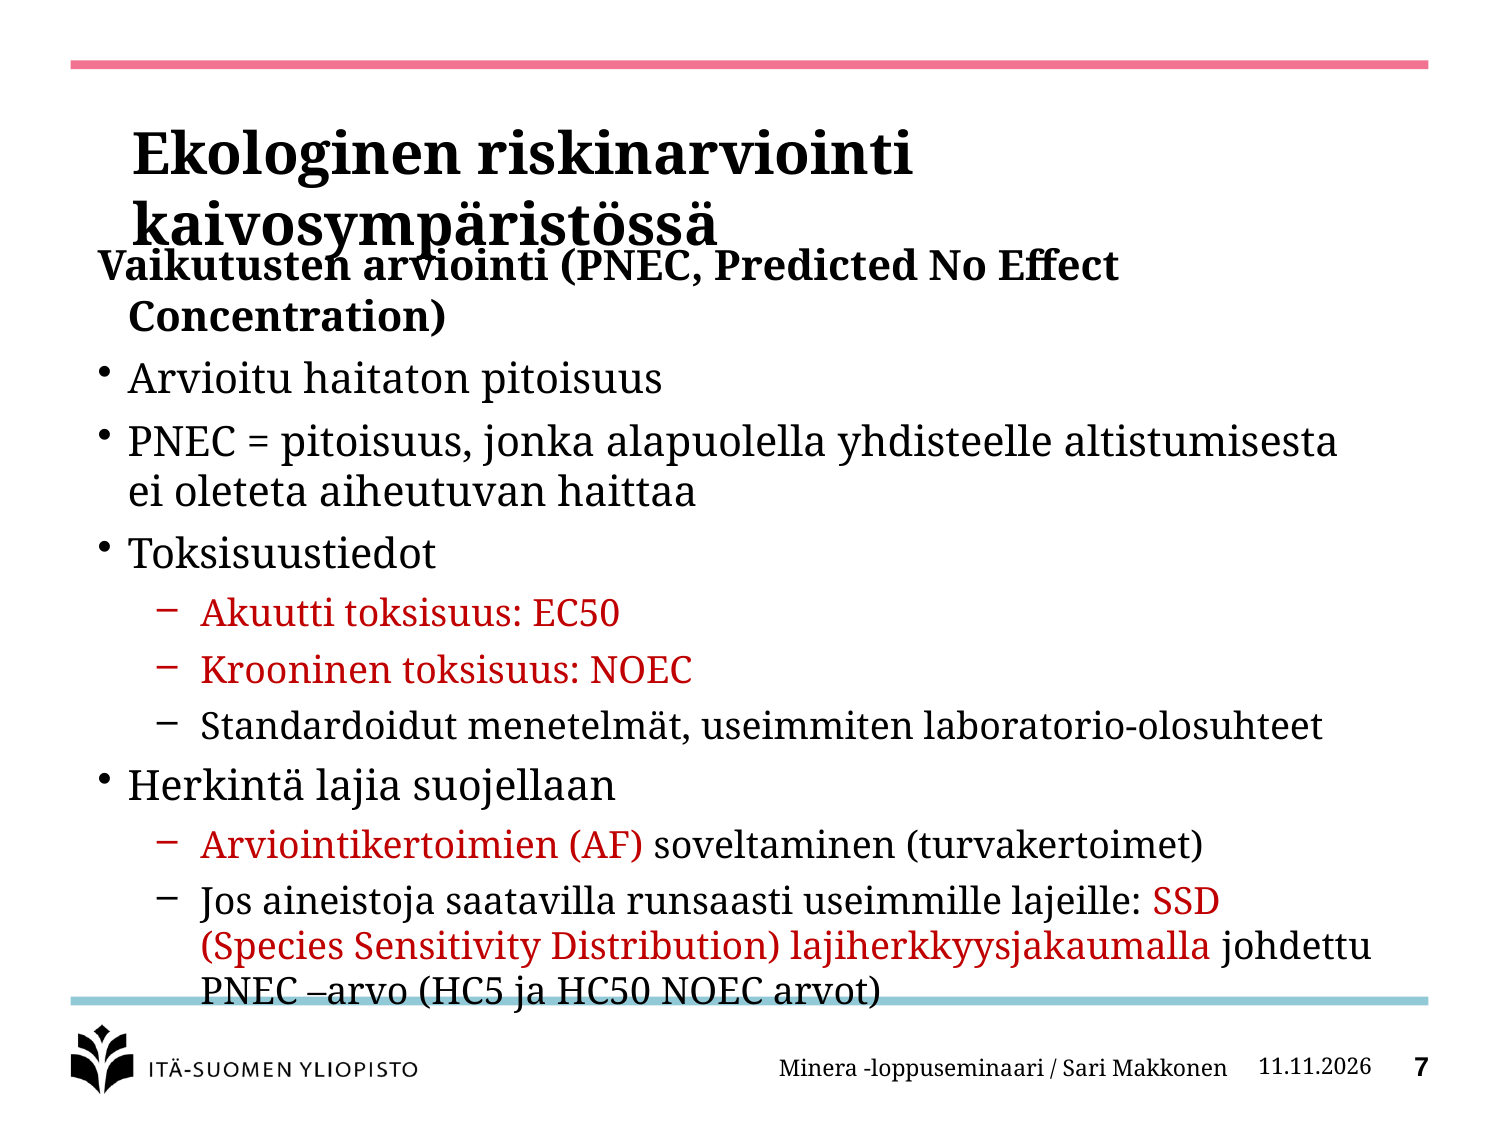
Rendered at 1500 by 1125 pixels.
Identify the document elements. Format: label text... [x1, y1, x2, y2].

list Vaikutusten arviointi (PNEC, Predicted No Effect Concentration) Arvioitu haitaton pitoisuus PNEC = pitoisuus, jonka alapuolella yhdisteelle altistumisesta ei oleteta aiheutuvan haittaa Toksisuustiedot Akuutti toksisuus: EC50 Krooninen toksisuus: NOEC Standardoidut menetelmät, useimmiten laboratorio-olosuhteet Herkintä lajia suojellaan Arviointikertoimien (AF) soveltaminen (turvakertoimet) Jos aineistoja saatavilla runsaasti useimmille lajeille: SSD (Species Sensitivity Distribution) lajiherkkyysjakaumalla johdettu PNEC –arvo (HC5 ja HC50 NOEC arvot) [82, 231, 1389, 988]
picture [70, 1024, 422, 1094]
title Ekologinen riskinarviointi kaivosympäristössä [117, 107, 1430, 274]
slide_number 7 [1369, 1046, 1430, 1089]
footer Minera -loppuseminaari / Sari Makkonen [500, 1046, 1229, 1089]
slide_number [1229, 1046, 1369, 1089]
